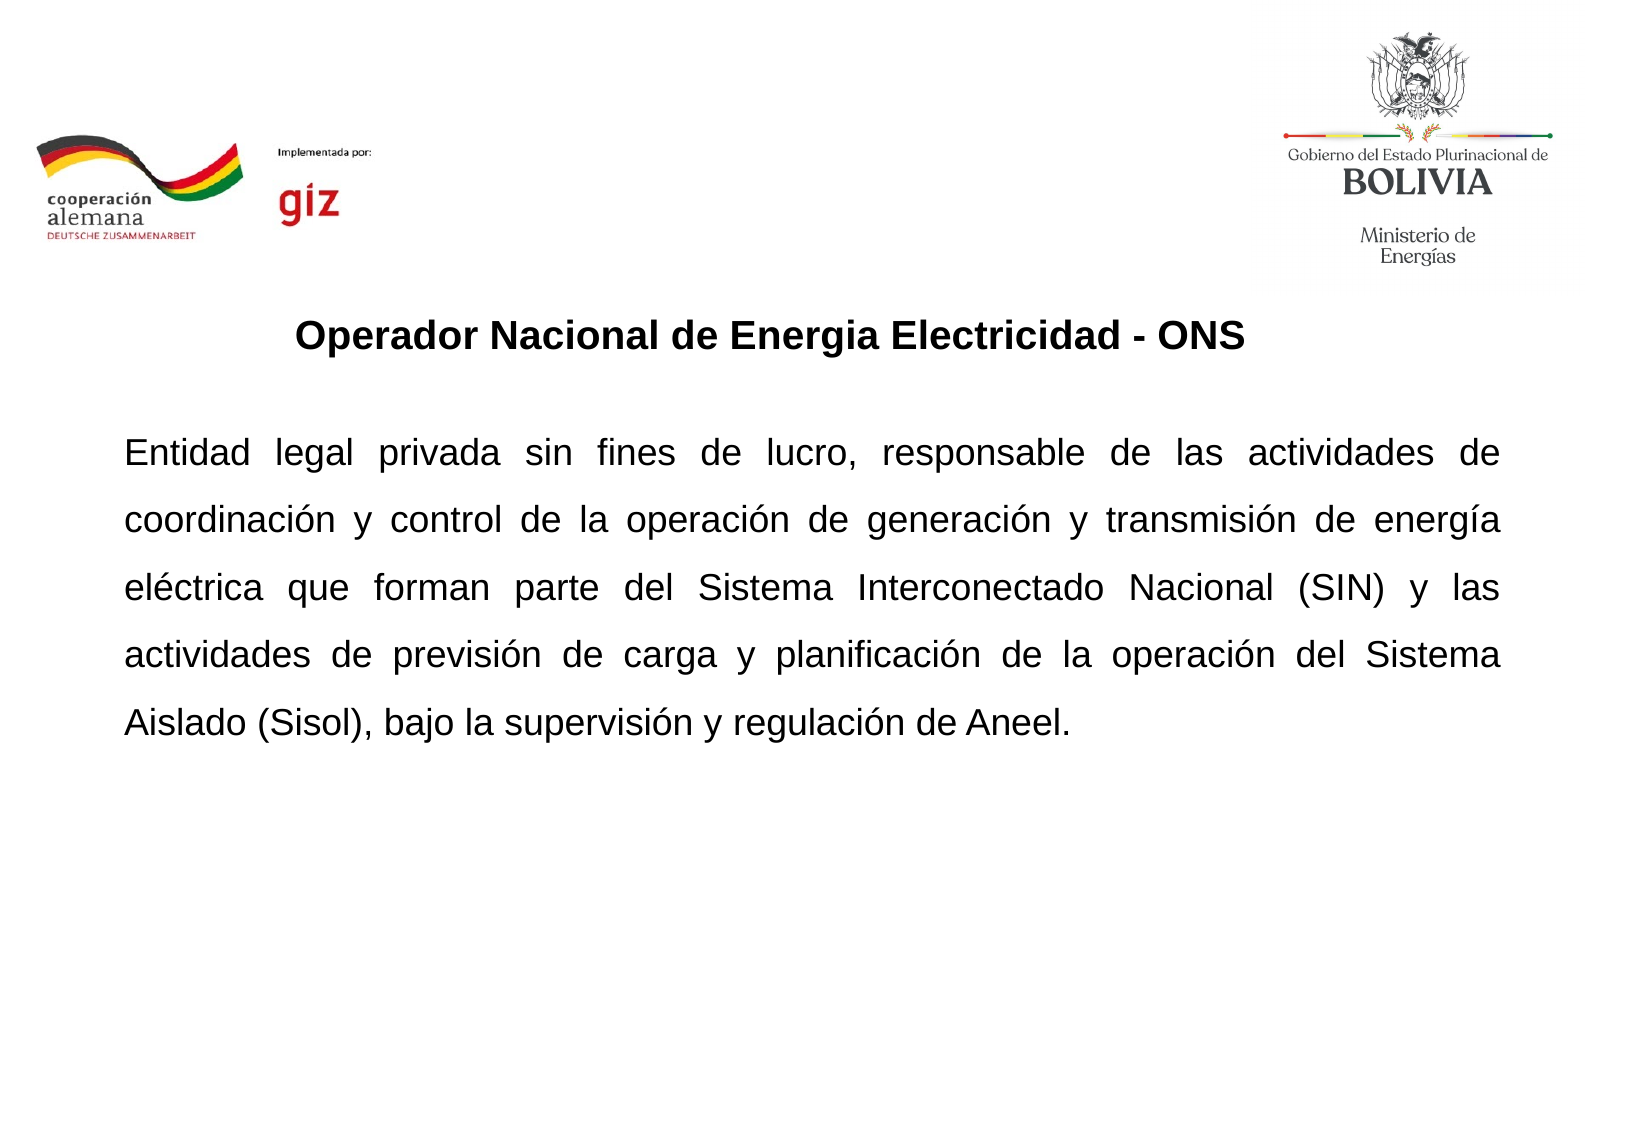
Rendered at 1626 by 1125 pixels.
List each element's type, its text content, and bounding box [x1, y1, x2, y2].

picture [13, 105, 393, 267]
text_box Operador Nacional de Energia Electricidad - ONS [146, 301, 1397, 365]
text_box Entidad legal privada sin fines de lucro, responsable de las actividades de coordinación y control de la operación de generación y transmisión de energía eléctrica que forman parte del Sistema Interconectado Nacional (SIN) y las actividades de previsión de carga y planificación de la operación del Sistema Aislado (Sisol), bajo la supervisión y regulación de Aneel. [109, 397, 1516, 750]
picture [1250, 0, 1585, 296]
